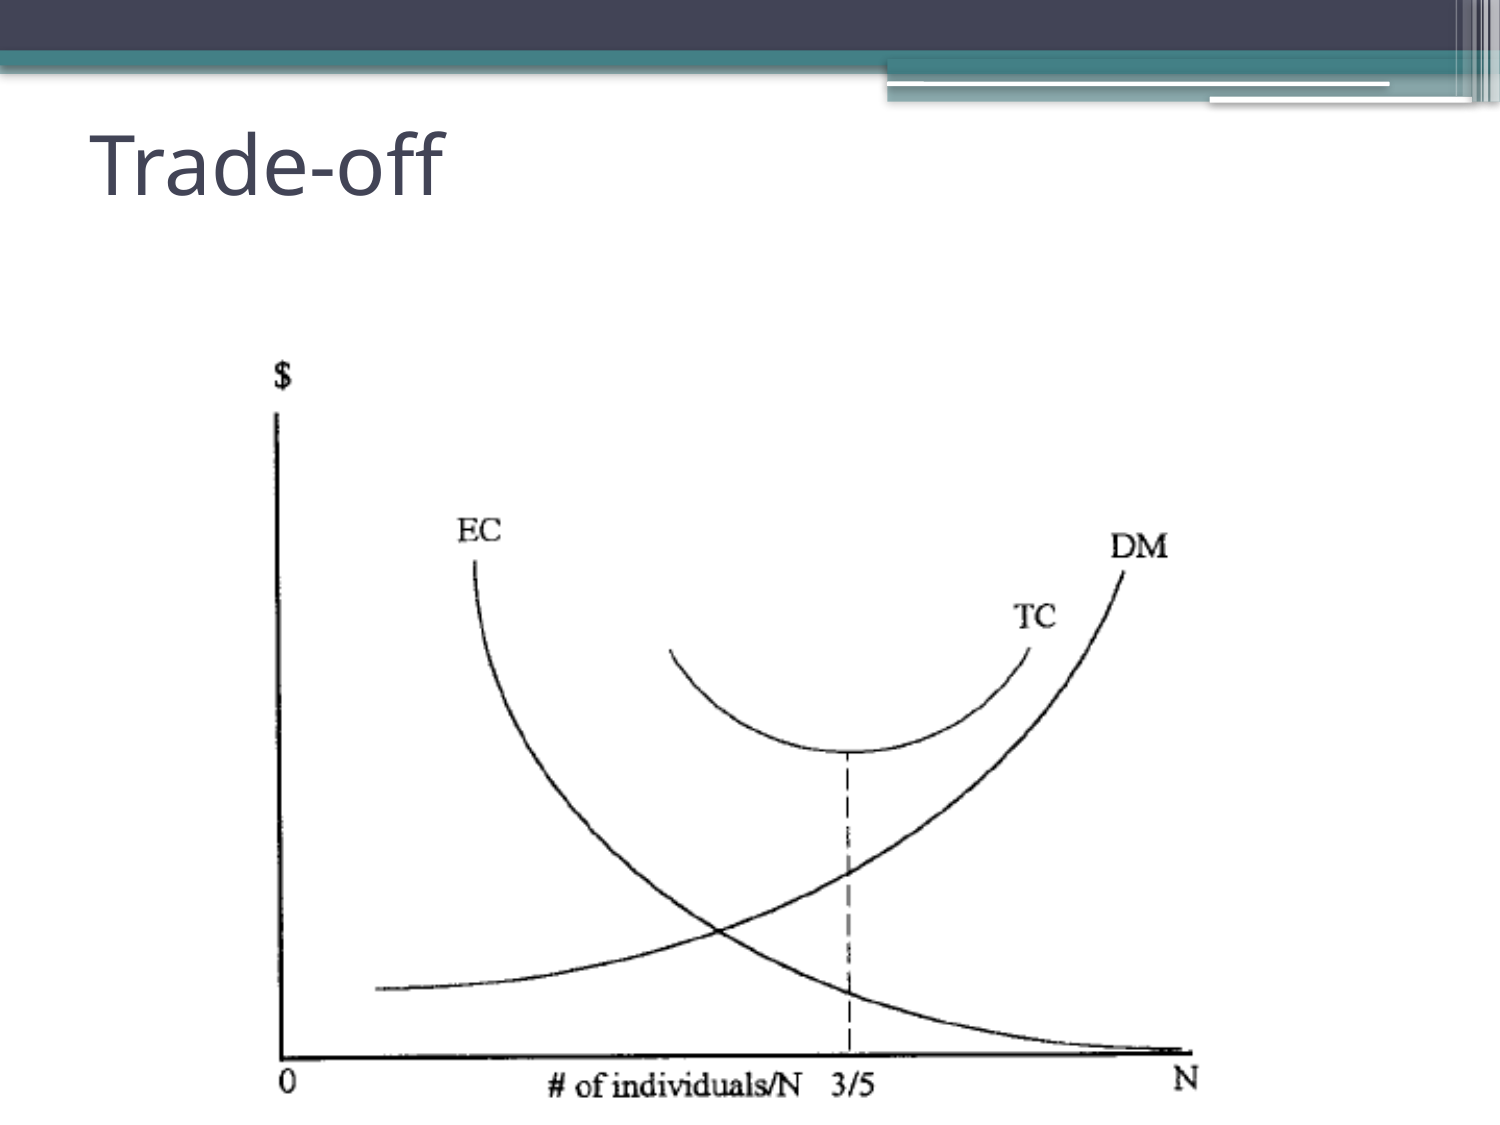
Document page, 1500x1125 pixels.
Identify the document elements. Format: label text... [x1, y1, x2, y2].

title Trade-off [75, 75, 1425, 250]
picture [236, 330, 1264, 1125]
